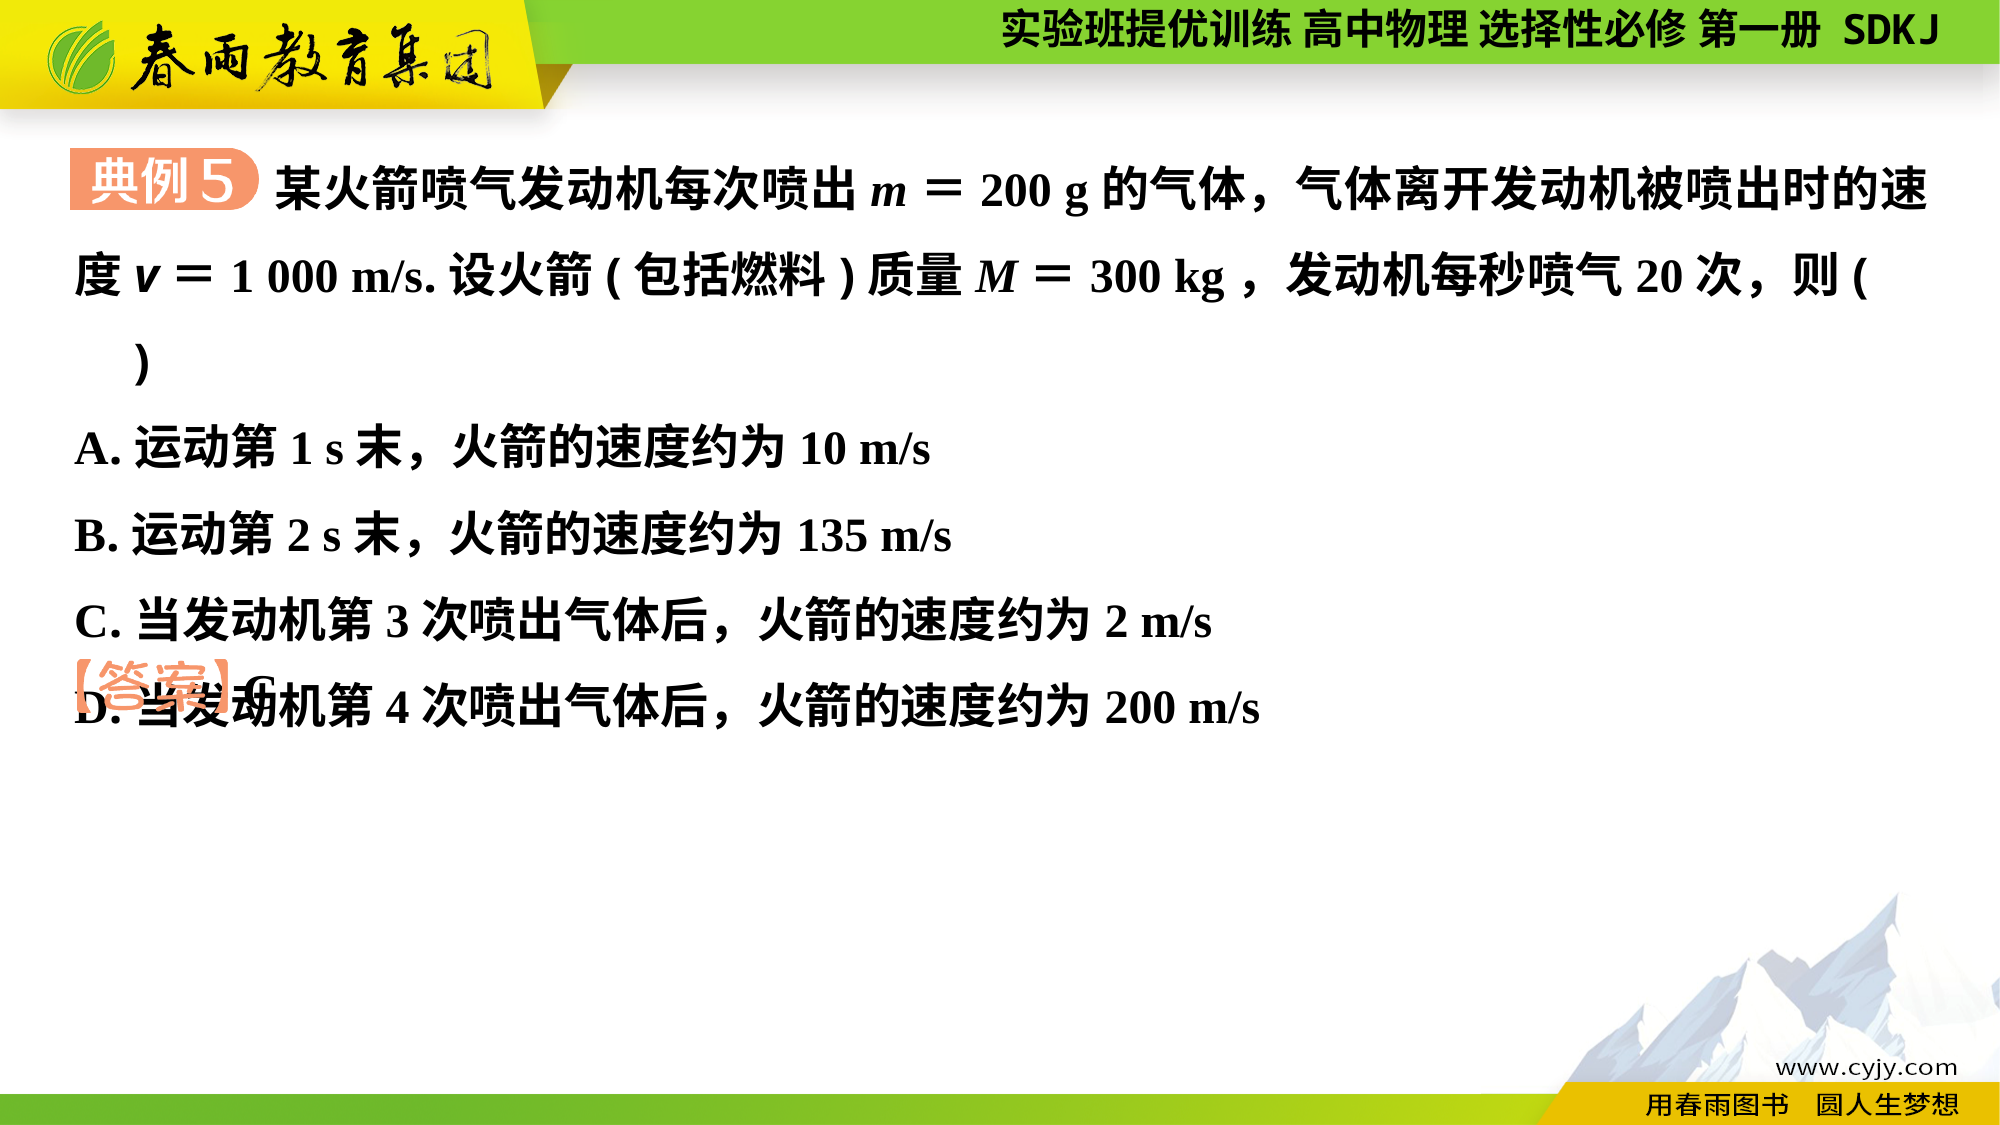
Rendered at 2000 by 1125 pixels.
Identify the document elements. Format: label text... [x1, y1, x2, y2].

list 某火箭喷气发动机每次喷出m＝200 g的气体，气体离开发动机被喷出时的速度v＝1 000 m/s.设火箭(包括燃料)质量M＝300 kg，发动机每秒喷气20次，则( ) A.运动第1 s末，火箭的速度约为10 m/s B.运动第2 s末，火箭的速度约为135 m/s C.当发动机第3次喷出气体后，火箭的速度约为2 m/s D.当发动机第4次喷出气体后，火箭的速度约为200 m/s [59, 122, 1944, 661]
picture [0, 0, 2000, 1125]
text_box C [227, 652, 294, 727]
